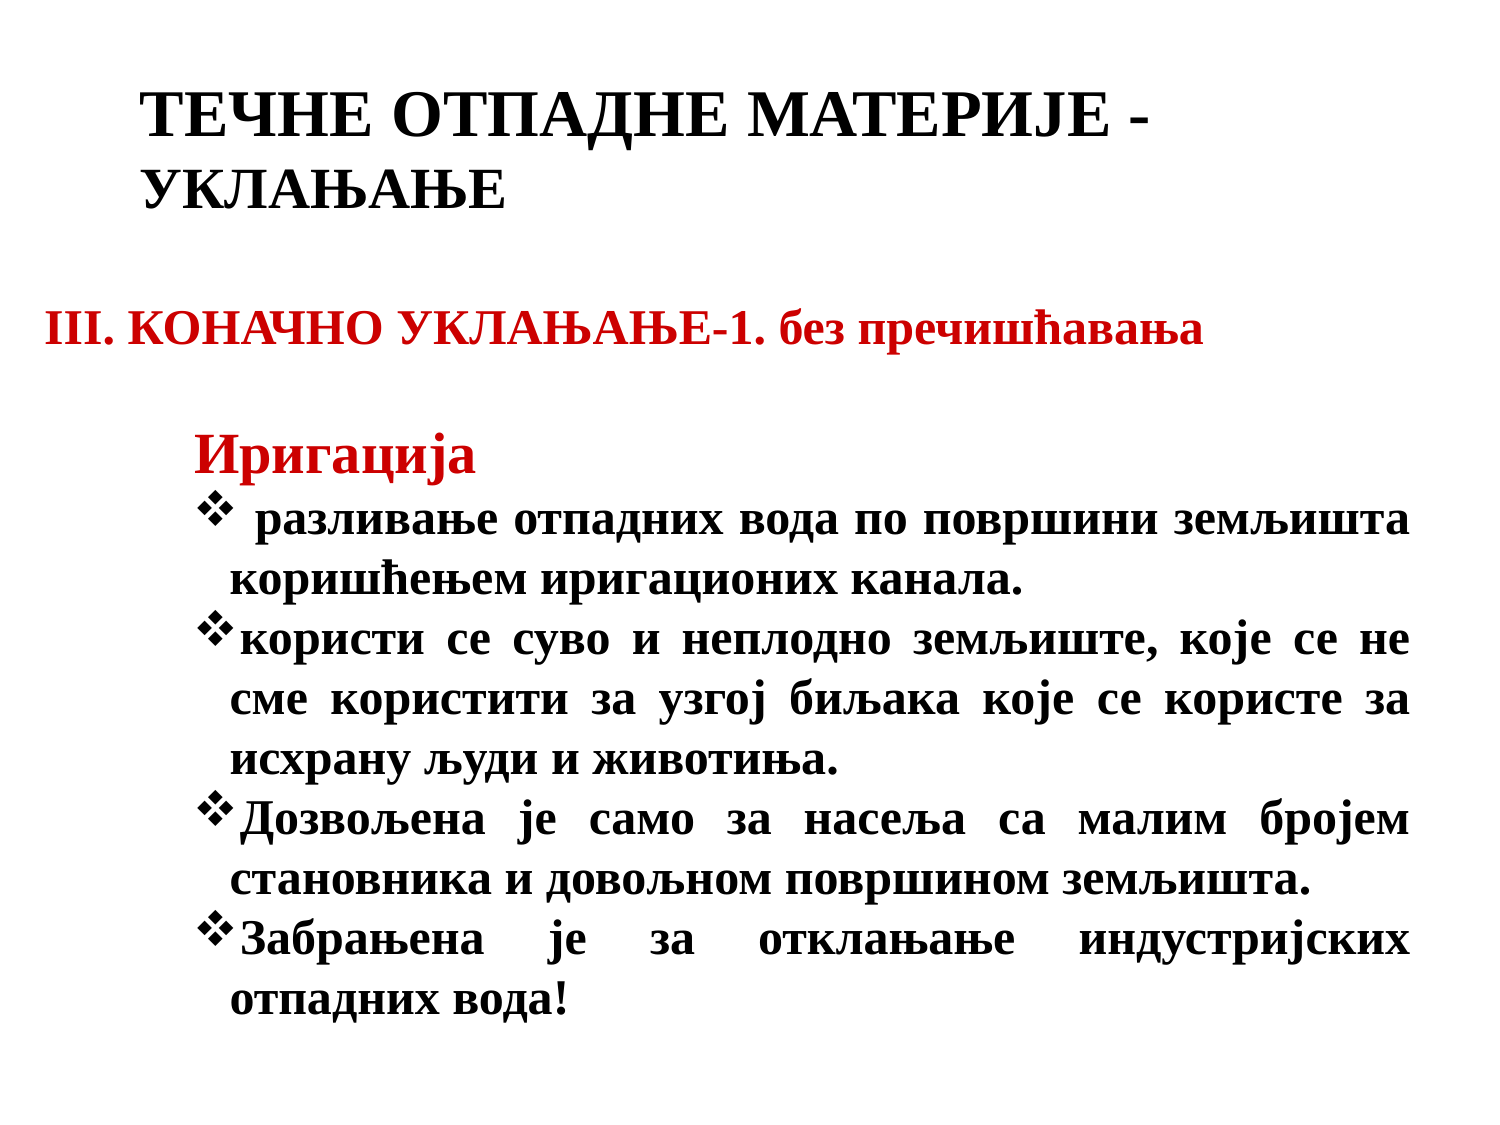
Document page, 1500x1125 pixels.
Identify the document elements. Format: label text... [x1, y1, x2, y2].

text_box ТЕЧНЕ ОТПАДНЕ МАТЕРИЈЕ - УКЛАЊАЊЕ [125, 62, 1438, 228]
text_box III. КОНАЧНО УКЛАЊАЊЕ-1. без пречишћавања Иригација разливање отпадних вода по површини земљишта коришћењем иригационих канала. користи се суво и неплодно земљиште, које се не сме користити за узгој биљака које се користе за исхрану људи и животиња. Дозвољена је само за насеља са малим бројем становника и довољном површином земљишта. Забрањена је за отклањање индустријских отпадних вода! [29, 287, 1425, 1093]
